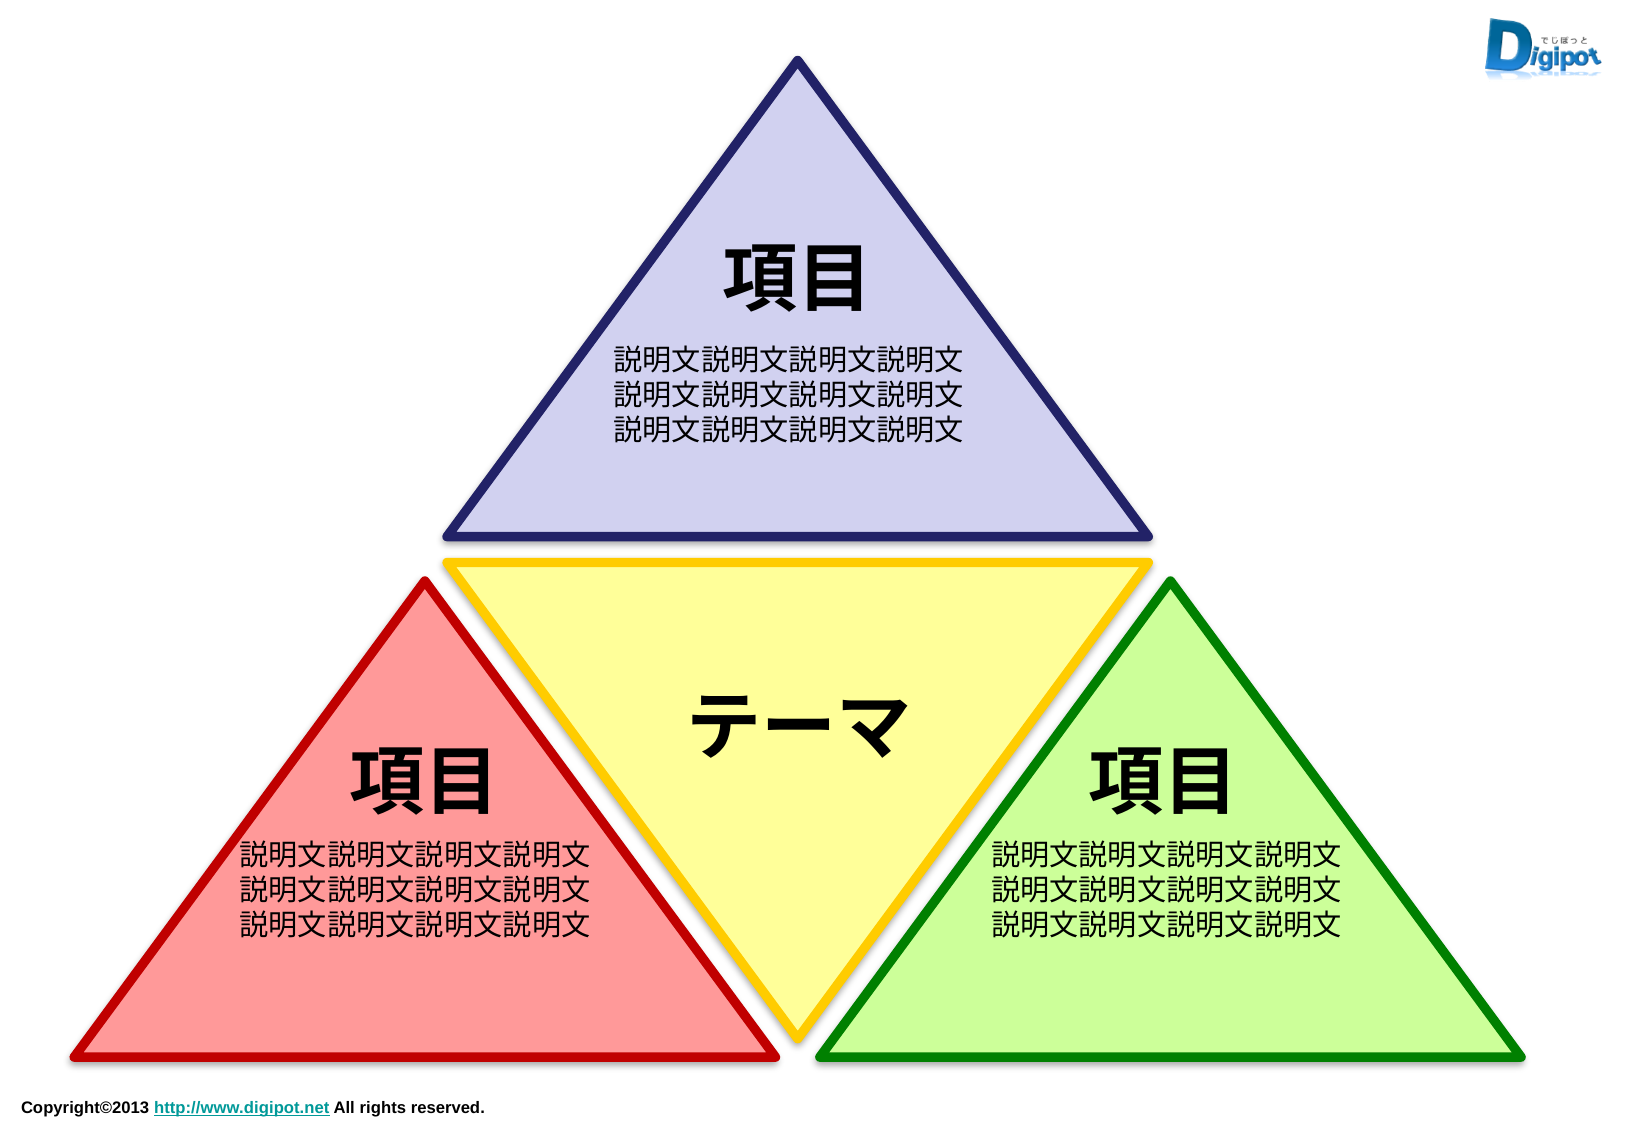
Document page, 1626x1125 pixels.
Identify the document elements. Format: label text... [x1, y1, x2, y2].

text_box [74, 852, 776, 1058]
text_box 項目 [1073, 726, 1254, 829]
text_box [447, 562, 1149, 1039]
text_box テーマ [671, 671, 926, 776]
text_box [819, 845, 1522, 1058]
text_box 説明文説明文説明文説明文説明文説明文説明文説明文説明文説明文説明文説明文 [224, 829, 625, 949]
text_box [446, 60, 1149, 537]
text_box 項目 [707, 222, 888, 328]
text_box 説明文説明文説明文説明文説明文説明文説明文説明文説明文説明文説明文説明文 [976, 829, 1377, 949]
text_box [987, 580, 1354, 829]
text_box [242, 580, 608, 829]
picture [1485, 18, 1602, 82]
text_box 説明文説明文説明文説明文説明文説明文説明文説明文説明文説明文説明文説明文 [598, 333, 999, 454]
text_box 項目 [334, 726, 515, 829]
